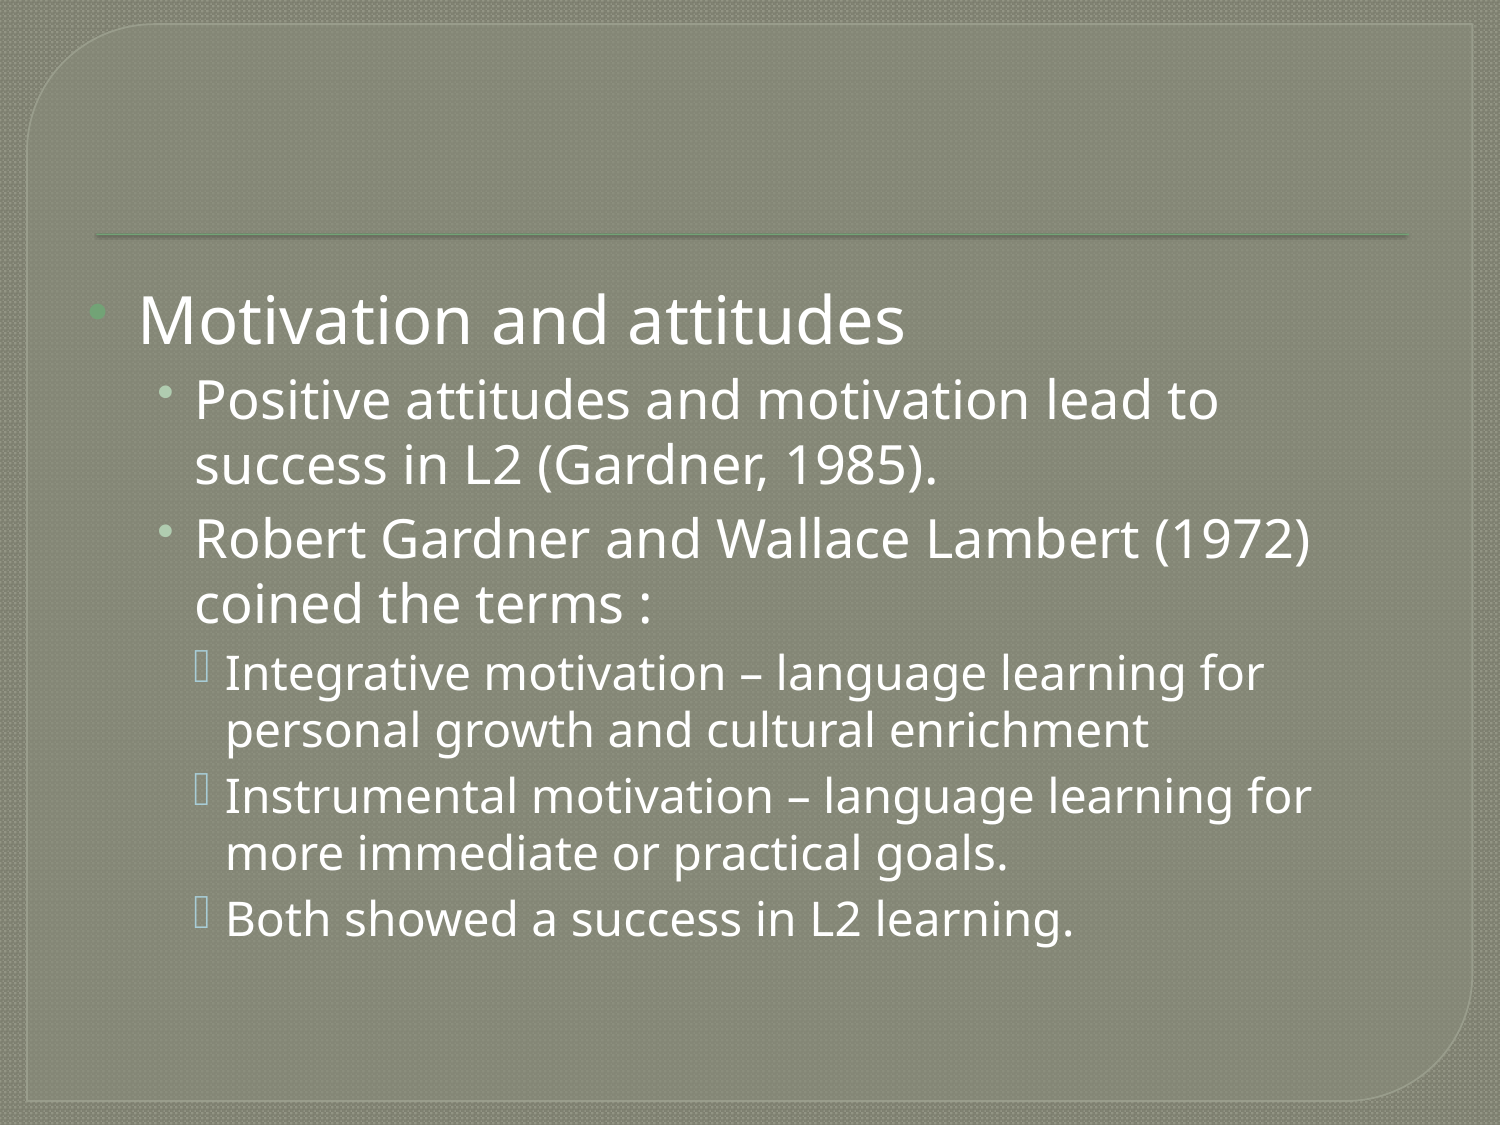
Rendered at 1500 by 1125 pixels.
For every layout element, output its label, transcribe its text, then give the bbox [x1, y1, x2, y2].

list Motivation and attitudes Positive attitudes and motivation lead to success in L2 (Gardner, 1985). Robert Gardner and Wallace Lambert (1972) coined the terms : Integrative motivation – language learning for personal growth and cultural enrichment Instrumental motivation – language learning for more immediate or practical goals. Both showed a success in L2 learning. [75, 270, 1425, 1013]
